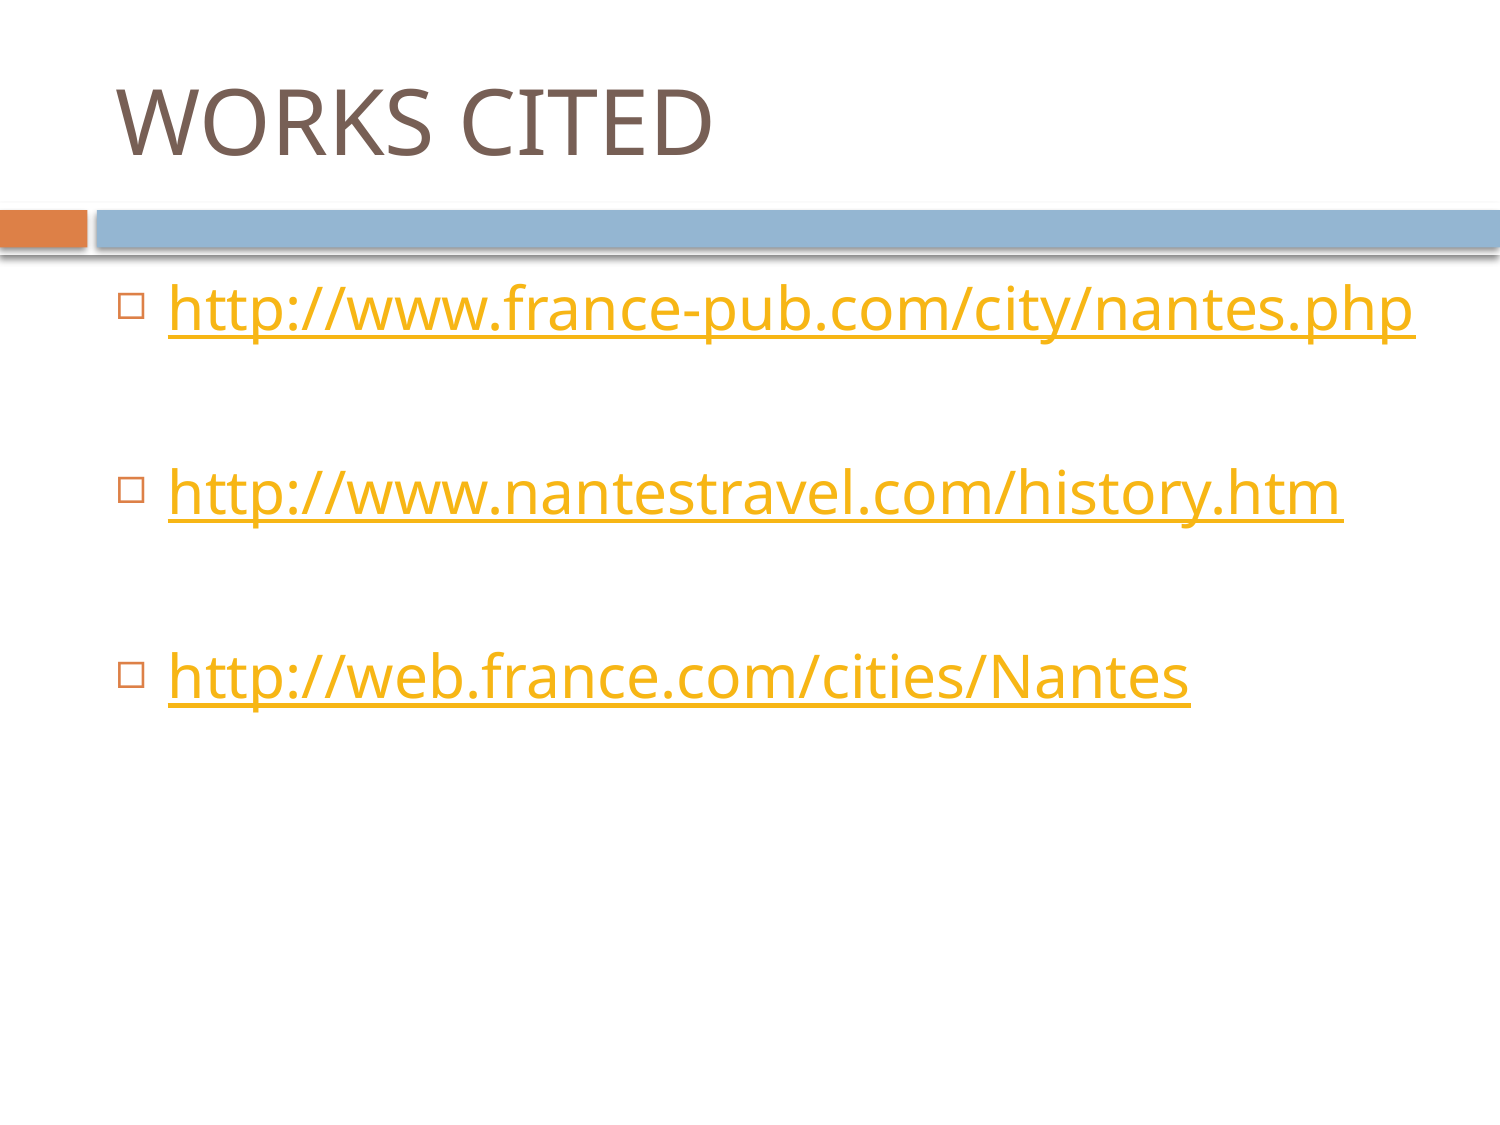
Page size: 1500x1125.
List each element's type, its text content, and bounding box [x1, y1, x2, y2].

list http://www.france-pub.com/city/nantes.php http://www.nantestravel.com/history.htm http://web.france.com/cities/Nantes [100, 262, 1438, 1000]
title WORKS CITED [100, 37, 1438, 200]
